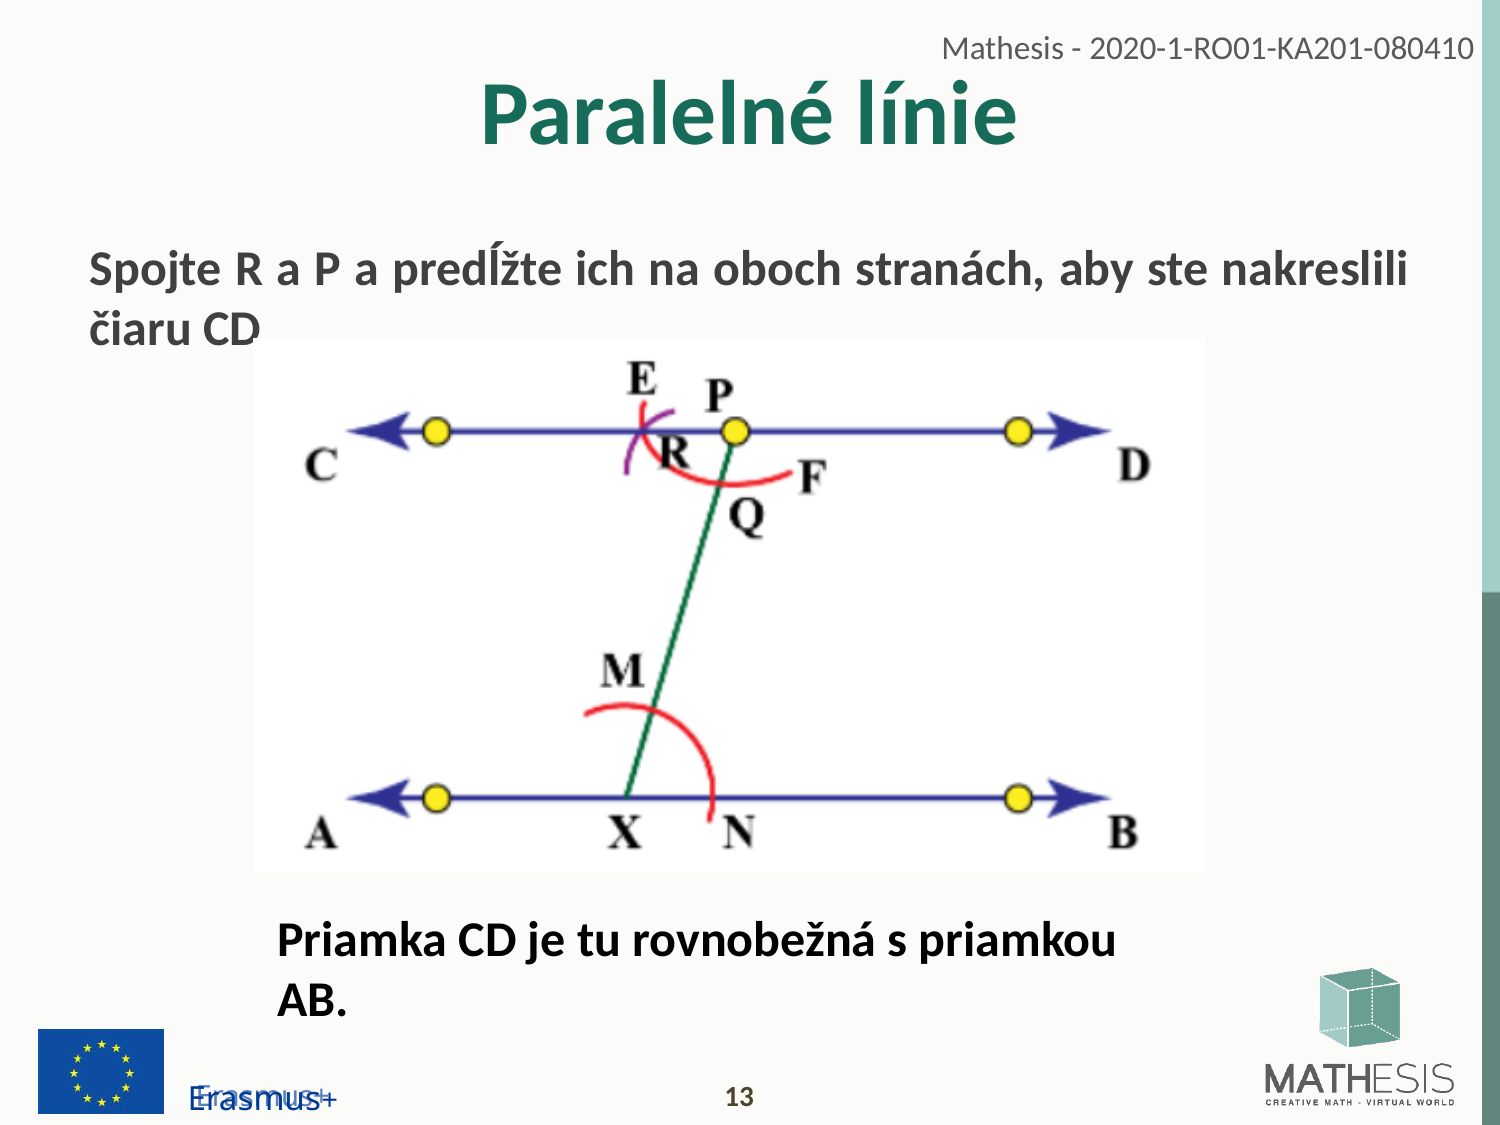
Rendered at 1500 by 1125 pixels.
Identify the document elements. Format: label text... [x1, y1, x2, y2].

picture [253, 337, 1205, 873]
picture [38, 1029, 164, 1114]
text_box Priamka CD je tu rovnobežná s priamkou AB. [262, 899, 1184, 1034]
title Paralelné línie [75, 45, 1425, 227]
list Spojte R a P a predĺžte ich na oboch stranách, aby ste nakreslili čiaru CD [75, 227, 1425, 971]
